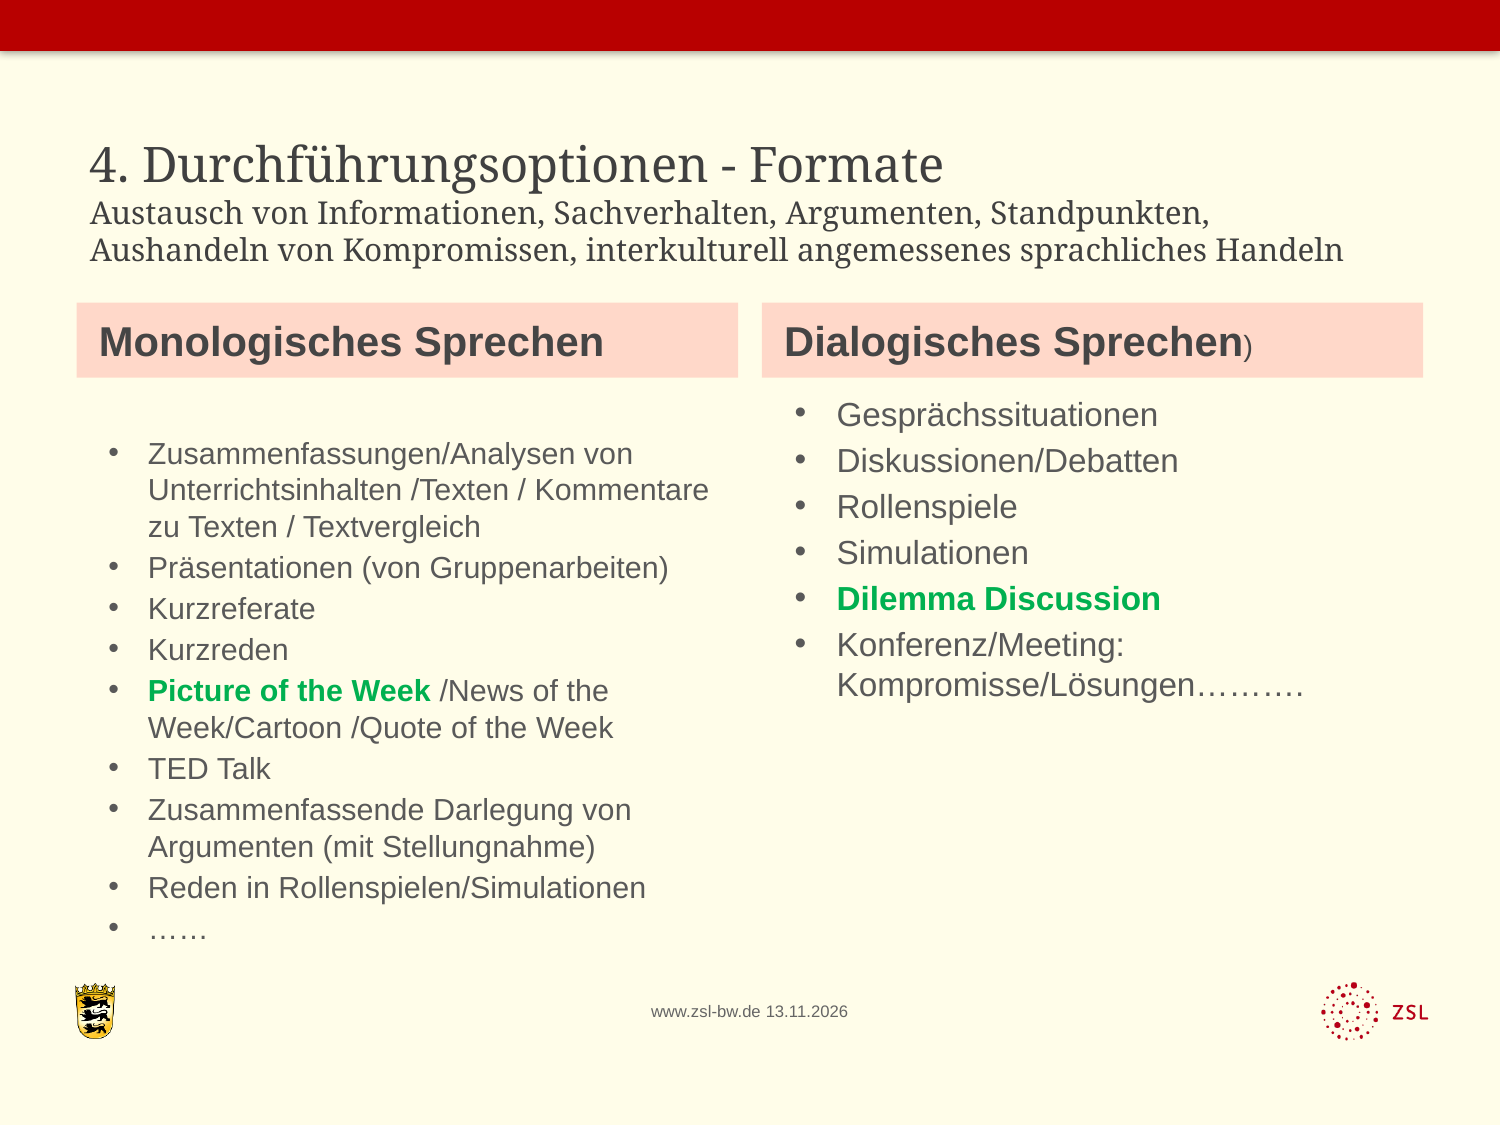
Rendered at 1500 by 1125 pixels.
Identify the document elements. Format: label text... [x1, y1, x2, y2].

list Gesprächssituationen Diskussionen/Debatten Rollenspiele Simulationen Dilemma Discussion Konferenz/Meeting: Kompromisse/Lösungen………. [761, 385, 1424, 1012]
list Dialogisches Sprechen) [761, 302, 1424, 379]
picture [73, 981, 117, 1041]
list Monologisches Sprechen [76, 302, 739, 379]
picture [1320, 981, 1429, 1041]
list Zusammenfassungen/Analysen von Unterrichtsinhalten /Texten / Kommentare zu Texten / Textvergleich Präsentationen (von Gruppenarbeiten) Kurzreferate Kurzreden Picture of the Week /News of the Week/Cartoon /Quote of the Week TED Talk Zusammenfassende Darlegung von Argumenten (mit Stellungnahme) Reden in Rollenspielen/Simulationen …… [76, 385, 739, 965]
title 4. Durchführungsoptionen - Formate Austausch von Informationen, Sachverhalten, Argumenten, Standpunkten, Aushandeln von Kompromissen, interkulturell angemessenes sprachliches Handeln [75, 113, 1425, 289]
